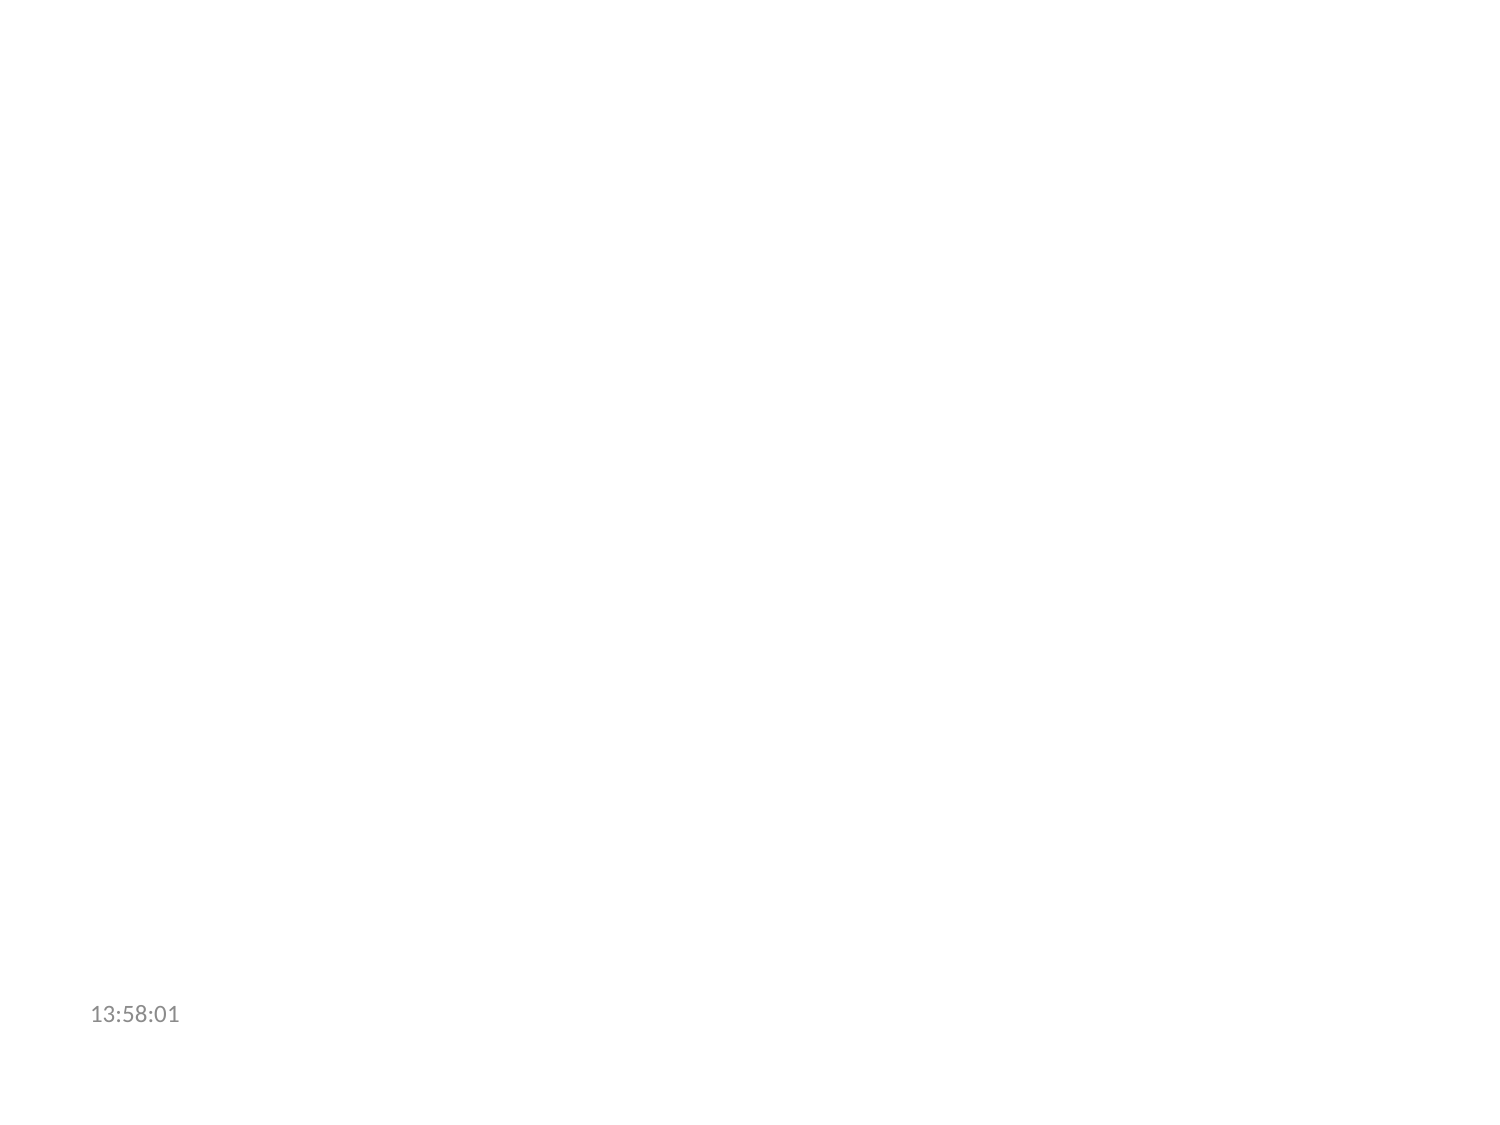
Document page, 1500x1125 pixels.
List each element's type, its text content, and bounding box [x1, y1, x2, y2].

text_box 15:35:09 [75, 982, 425, 1043]
